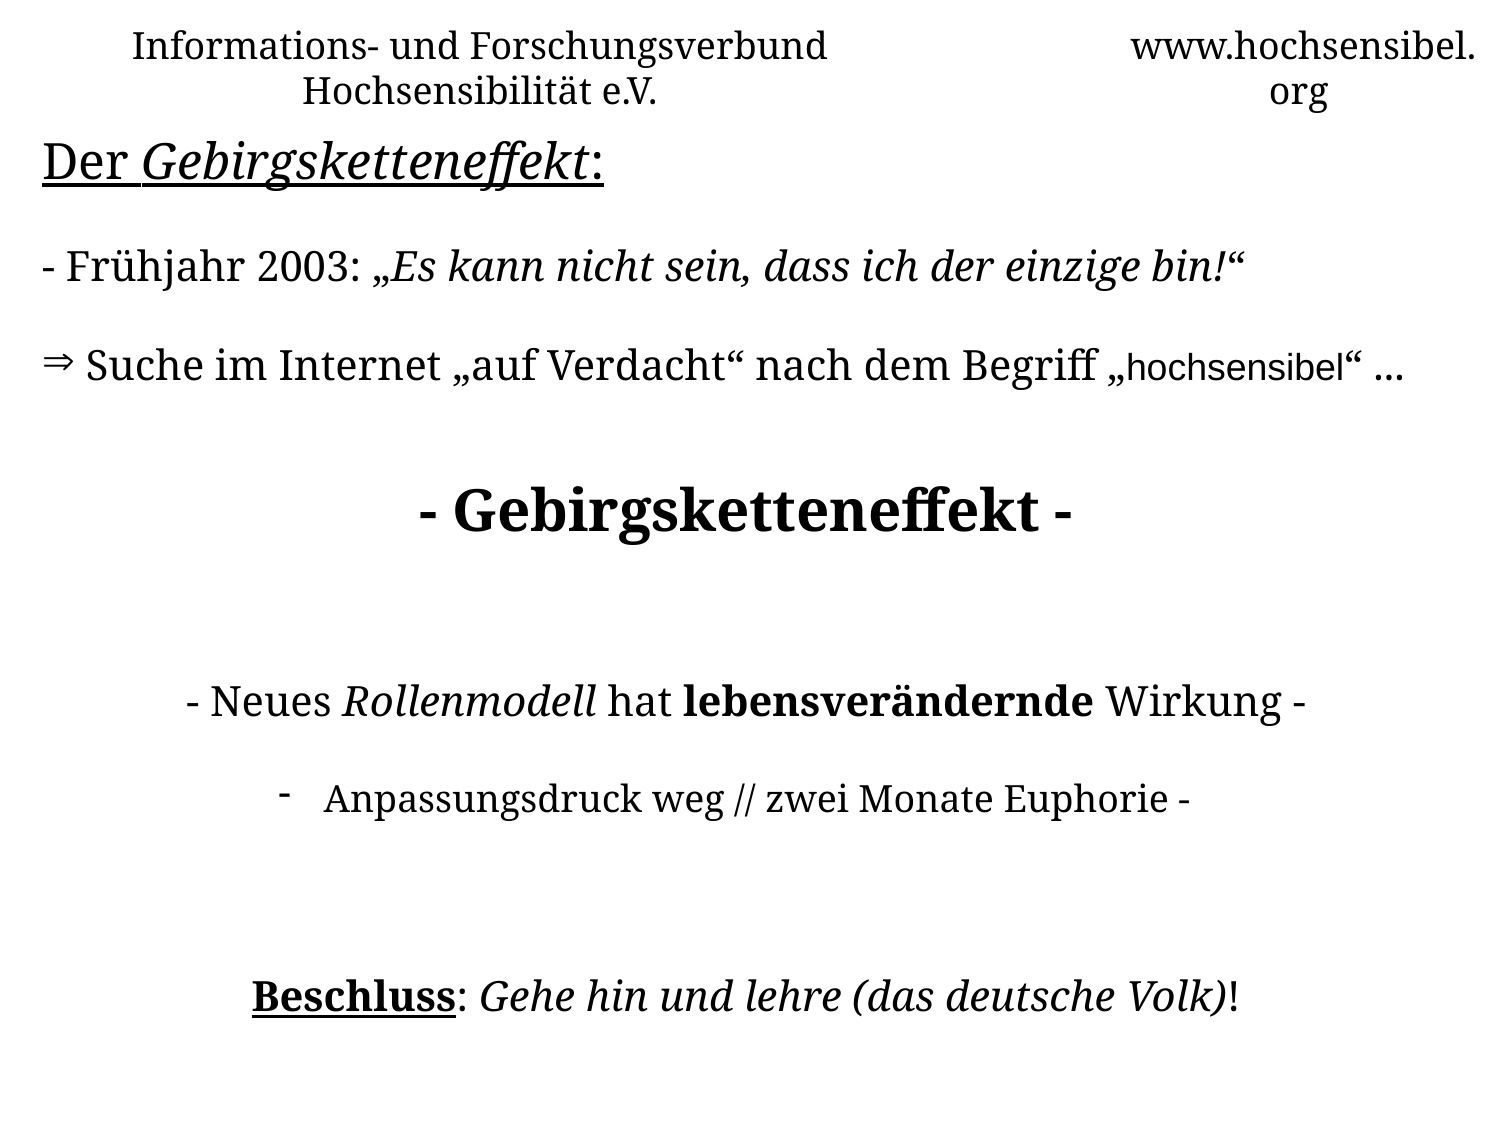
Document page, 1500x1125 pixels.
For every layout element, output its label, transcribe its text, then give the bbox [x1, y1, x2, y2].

text_box - Neues Rollenmodell hat lebensverändernde Wirkung - Anpassungsdruck weg // zwei Monate Euphorie - Beschluss: Gehe hin und lehre (das deutsche Volk)! [27, 667, 1466, 1078]
text_box - Gebirgsketteneffekt - [27, 465, 1466, 551]
title Der Gebirgsketteneffekt: - Frühjahr 2003: „Es kann nicht sein, dass ich der einzige bin!“ [27, 122, 1466, 326]
text_box Suche im Internet „auf Verdacht“ nach dem Begriff „hochsensibel“ ... [27, 331, 1466, 397]
text_box Informations- und Forschungsverbund Hochsensibilität e.V. [0, 14, 961, 120]
text_box www.hochsensibel.org [1107, 14, 1500, 120]
